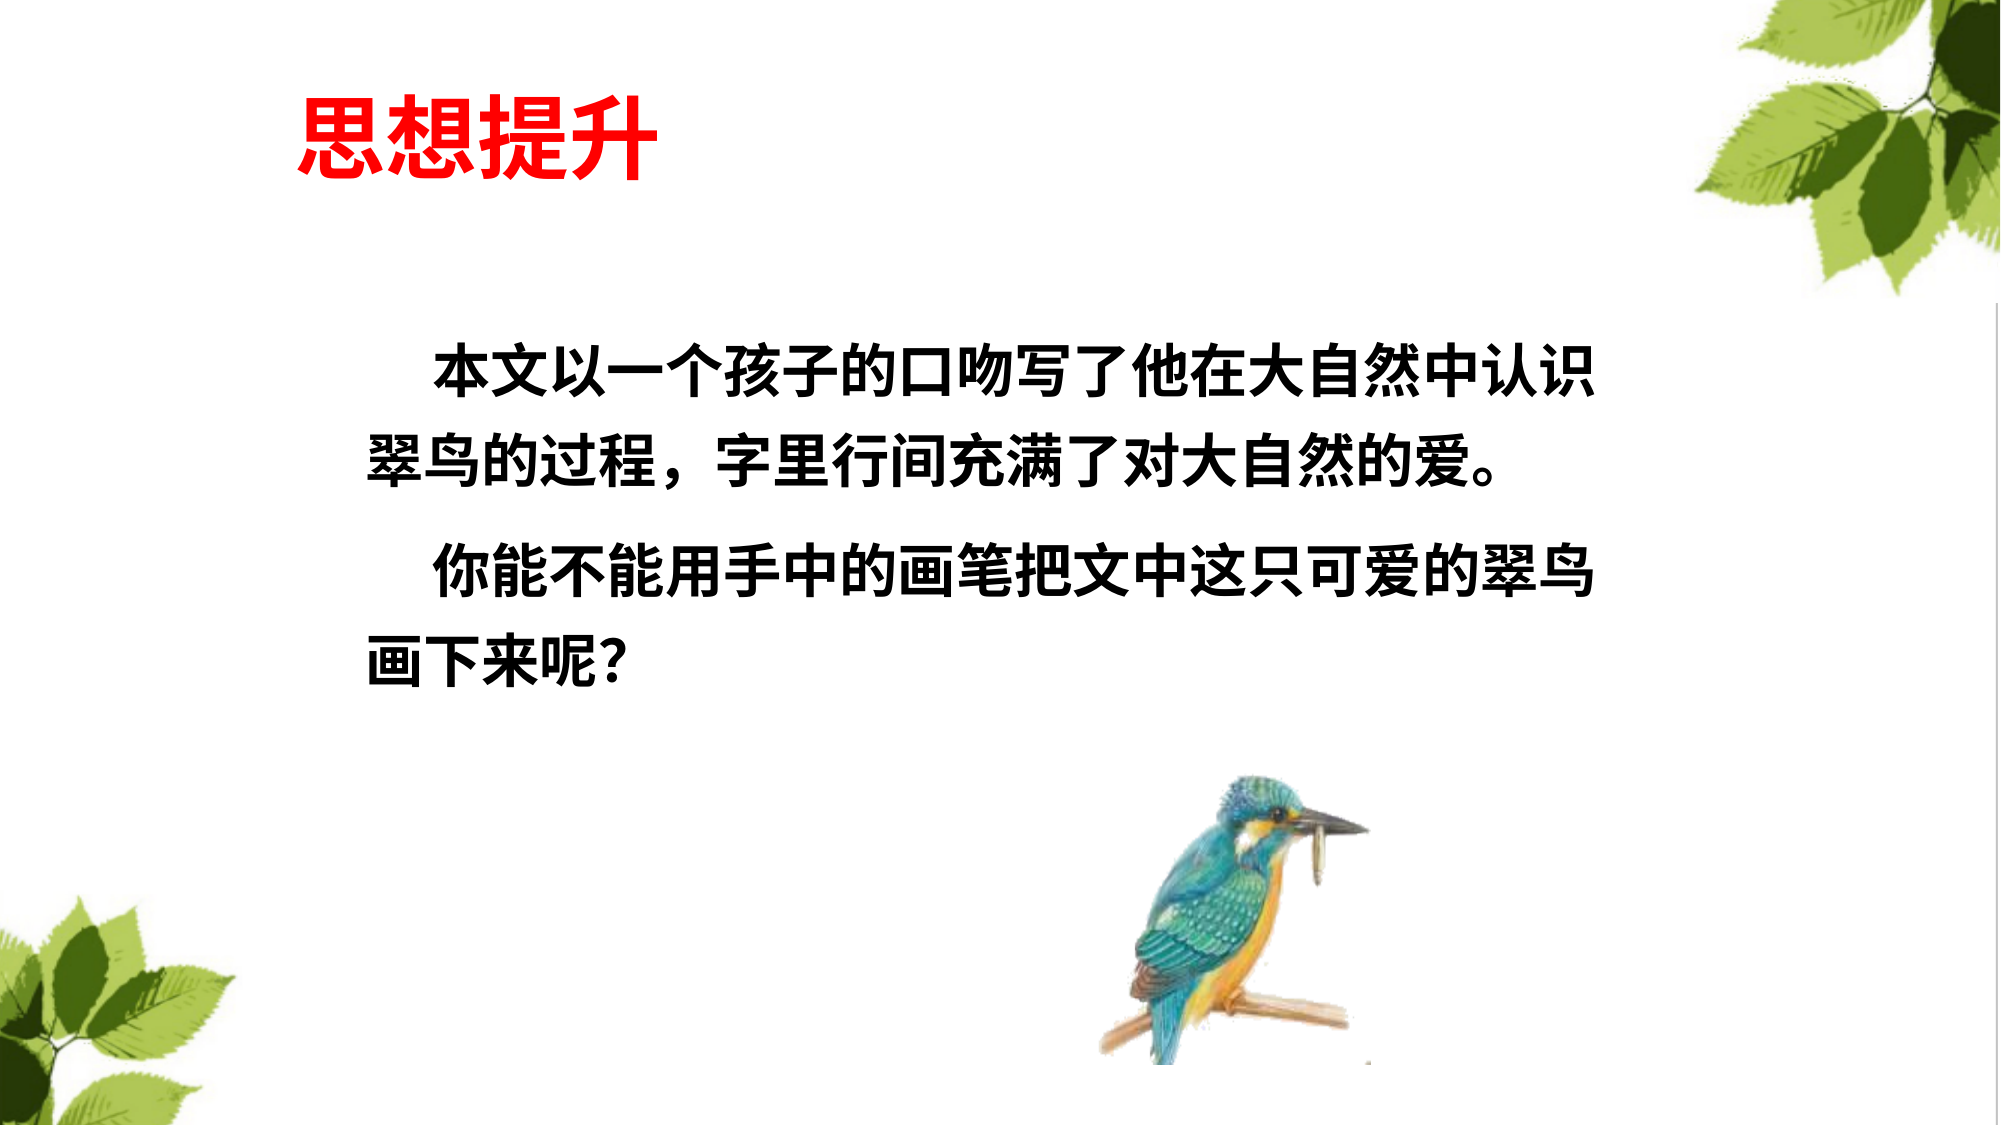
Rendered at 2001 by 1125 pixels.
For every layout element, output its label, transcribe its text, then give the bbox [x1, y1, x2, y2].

text_box 思想提升 [279, 73, 693, 199]
text_box 本文以一个孩子的口吻写了他在大自然中认识翠鸟的过程，字里行间充满了对大自然的爱。 你能不能用手中的画笔把文中这只可爱的翠鸟画下来呢？ [350, 307, 1650, 849]
picture [0, 0, 2001, 1125]
